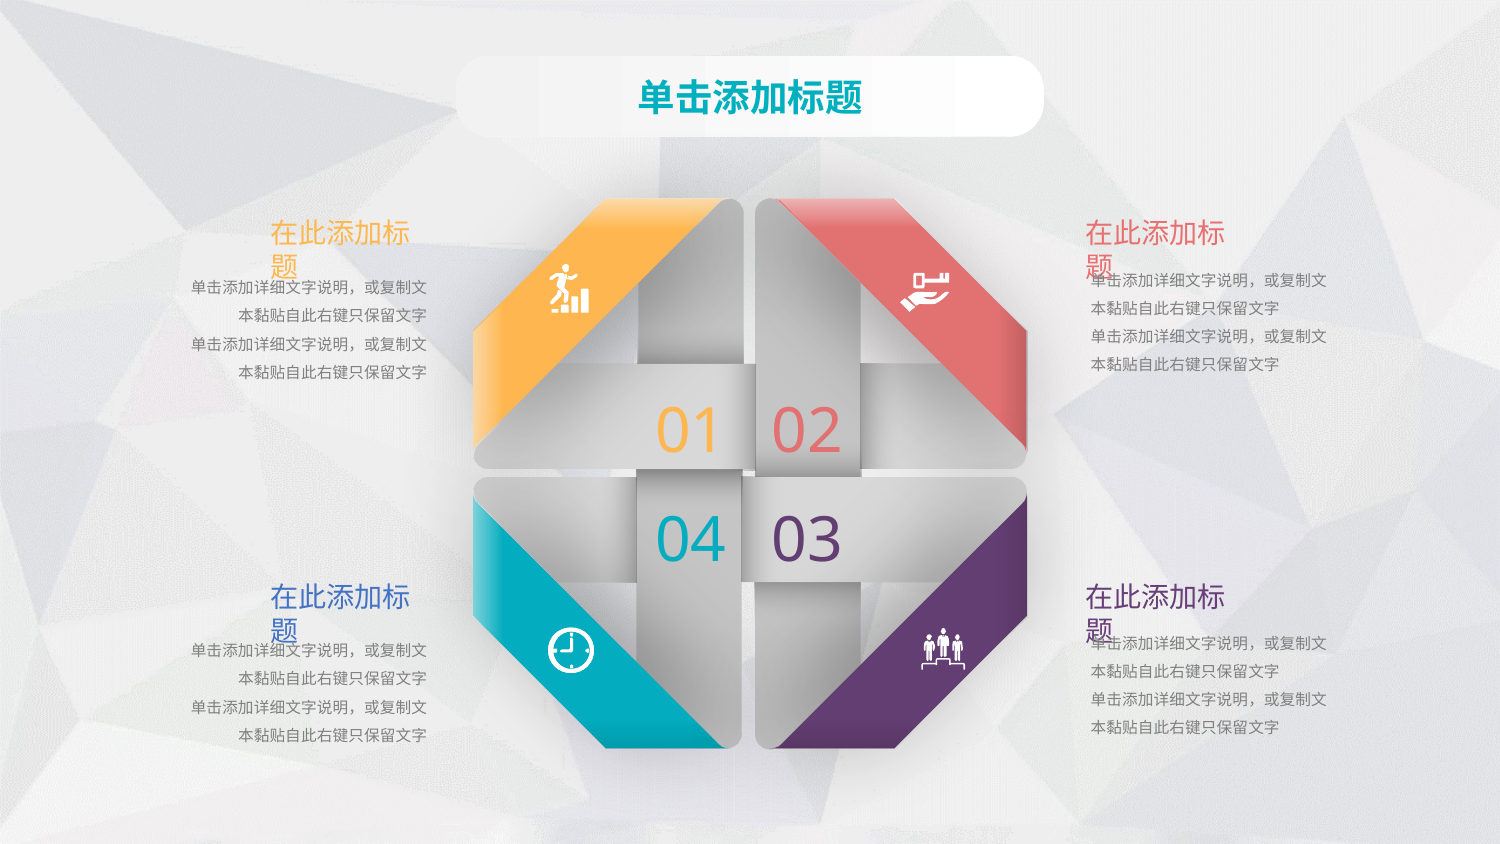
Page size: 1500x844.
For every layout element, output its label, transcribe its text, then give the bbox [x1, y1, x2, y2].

picture [0, 0, 1500, 844]
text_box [1070, 572, 1353, 746]
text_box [473, 197, 1028, 750]
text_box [548, 627, 594, 673]
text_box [1070, 208, 1353, 383]
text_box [165, 208, 449, 391]
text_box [548, 263, 589, 313]
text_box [921, 627, 965, 670]
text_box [165, 572, 449, 754]
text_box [900, 272, 949, 312]
text_box 单击添加标题 [454, 54, 1046, 138]
